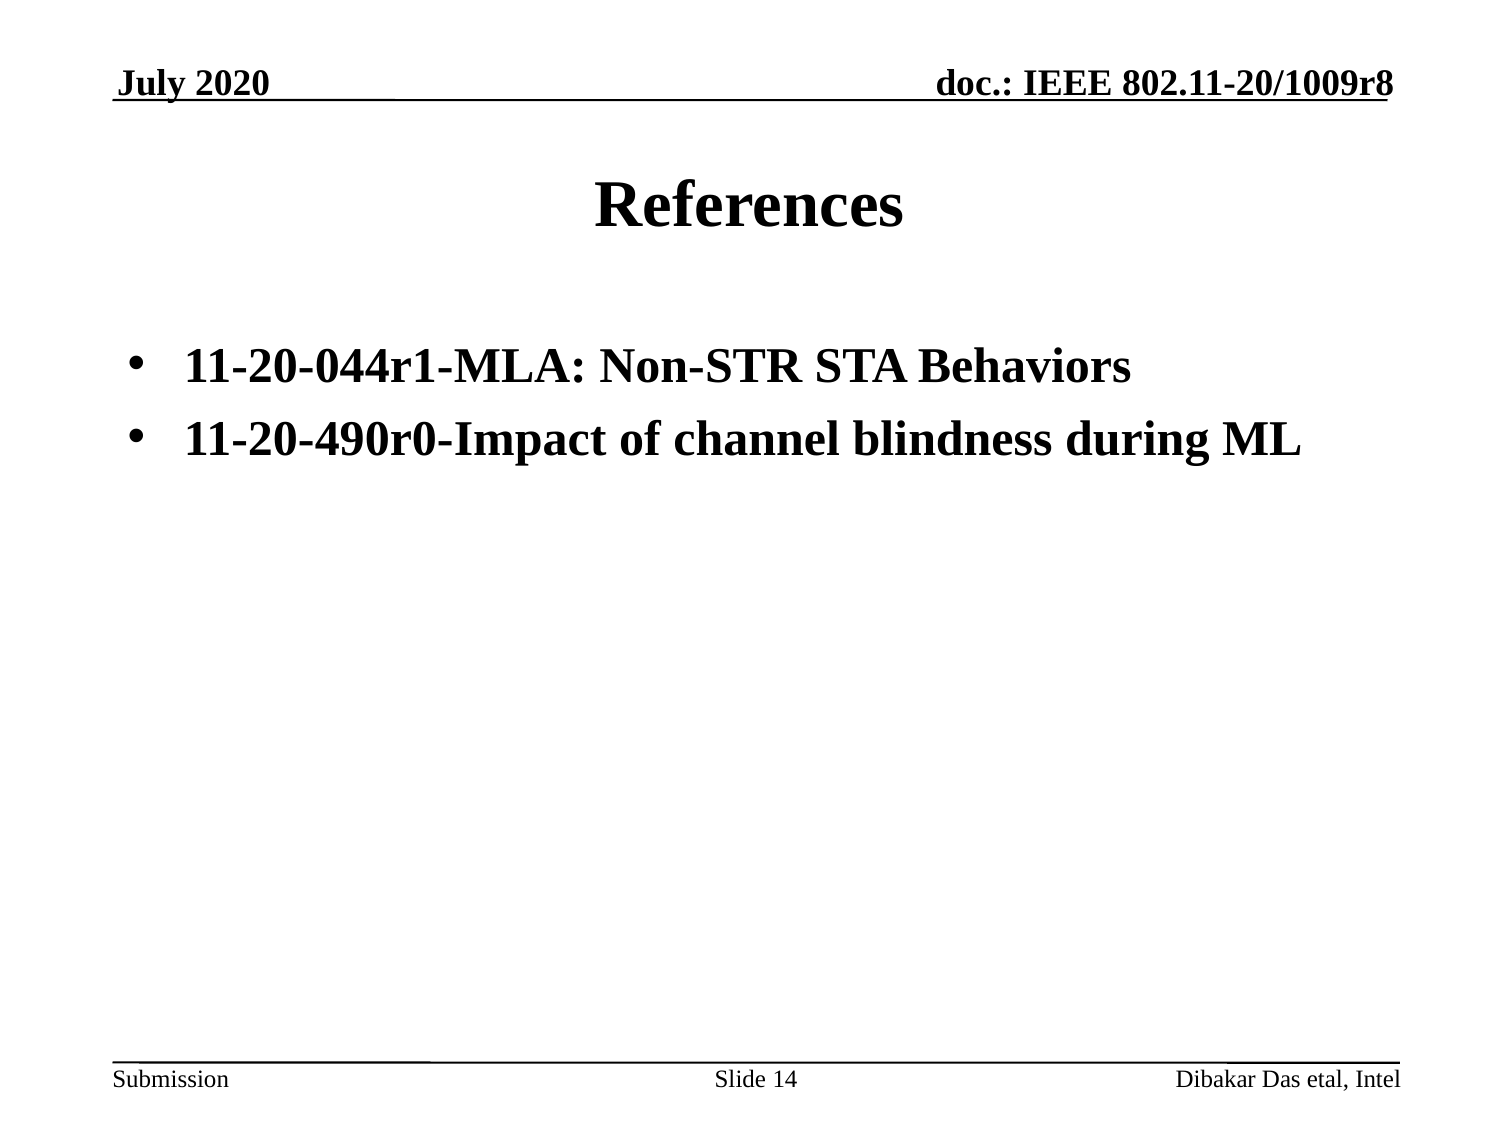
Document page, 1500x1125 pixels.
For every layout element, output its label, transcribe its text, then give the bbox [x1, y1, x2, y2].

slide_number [116, 58, 507, 104]
list 11-20-044r1-MLA: Non-STR STA Behaviors 11-20-490r0-Impact of channel blindness during ML [112, 324, 1388, 1016]
footer Dibakar Das etal, Intel [1019, 1061, 1402, 1093]
title References [112, 112, 1388, 288]
slide_number Slide 14 [712, 1061, 800, 1123]
